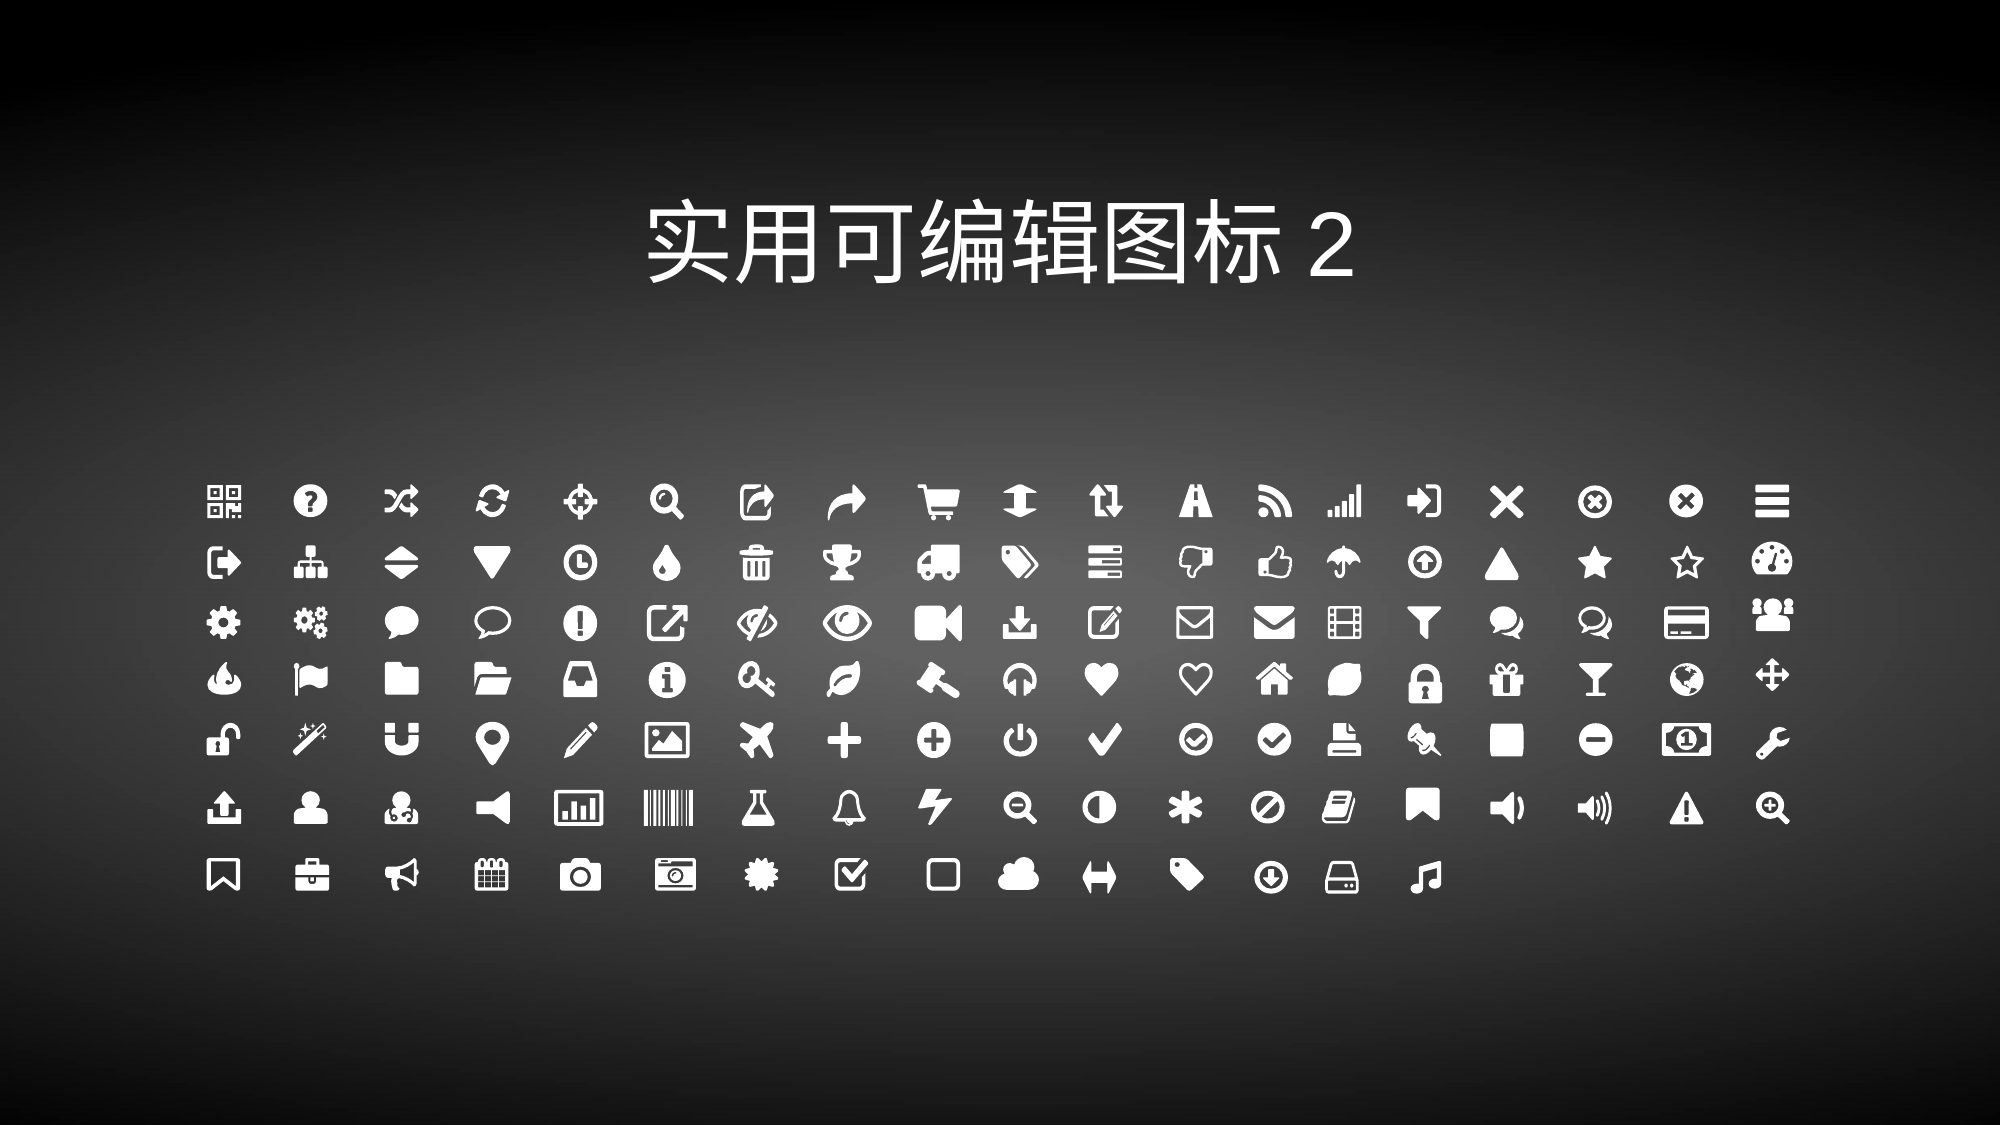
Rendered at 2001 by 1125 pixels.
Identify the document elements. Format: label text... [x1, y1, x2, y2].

text_box 实用可编辑图标2 [506, 177, 1493, 303]
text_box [206, 483, 1794, 894]
picture [0, 0, 2000, 1125]
